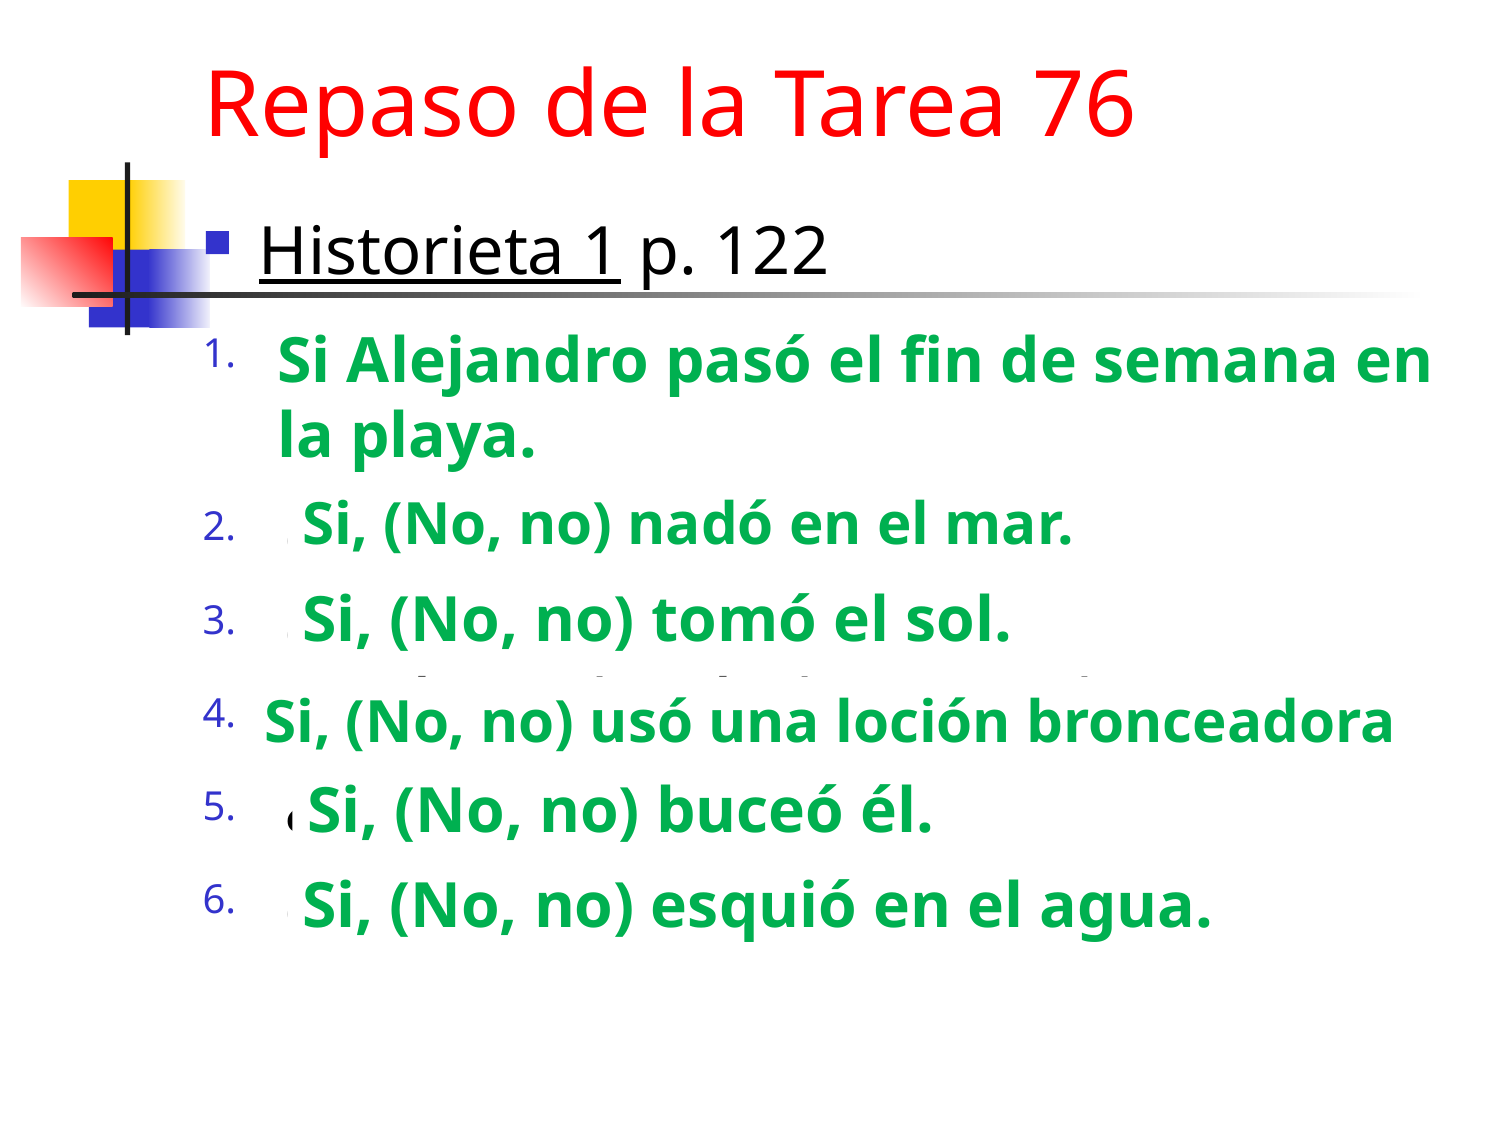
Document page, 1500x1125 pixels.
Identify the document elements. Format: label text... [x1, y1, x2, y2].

text_box Historieta 1 p. 122 ¿Pasó Alejandro el fin de semana en la playa? ¿Nadó en el mar? ¿Tomó el sol? ¿Usó una loción bronceadora? ¿Buceó él? ¿Esquió en el agua? [187, 200, 1475, 1050]
text_box Si, (No, no) tomó el sol. [287, 572, 1213, 662]
text_box Si, (No, no) nadó en el mar. [287, 479, 1213, 564]
text_box Si, (No, no) buceó él. [292, 762, 1218, 853]
text_box Si, (No, no) usó una loción bronceadora [249, 676, 1500, 762]
title Repaso de la Tarea 76 [188, 0, 1468, 163]
text_box Si, (No, no) esquió en el agua. [287, 858, 1500, 948]
text_box Si Alejandro pasó el fin de semana en la playa. [262, 312, 1475, 478]
